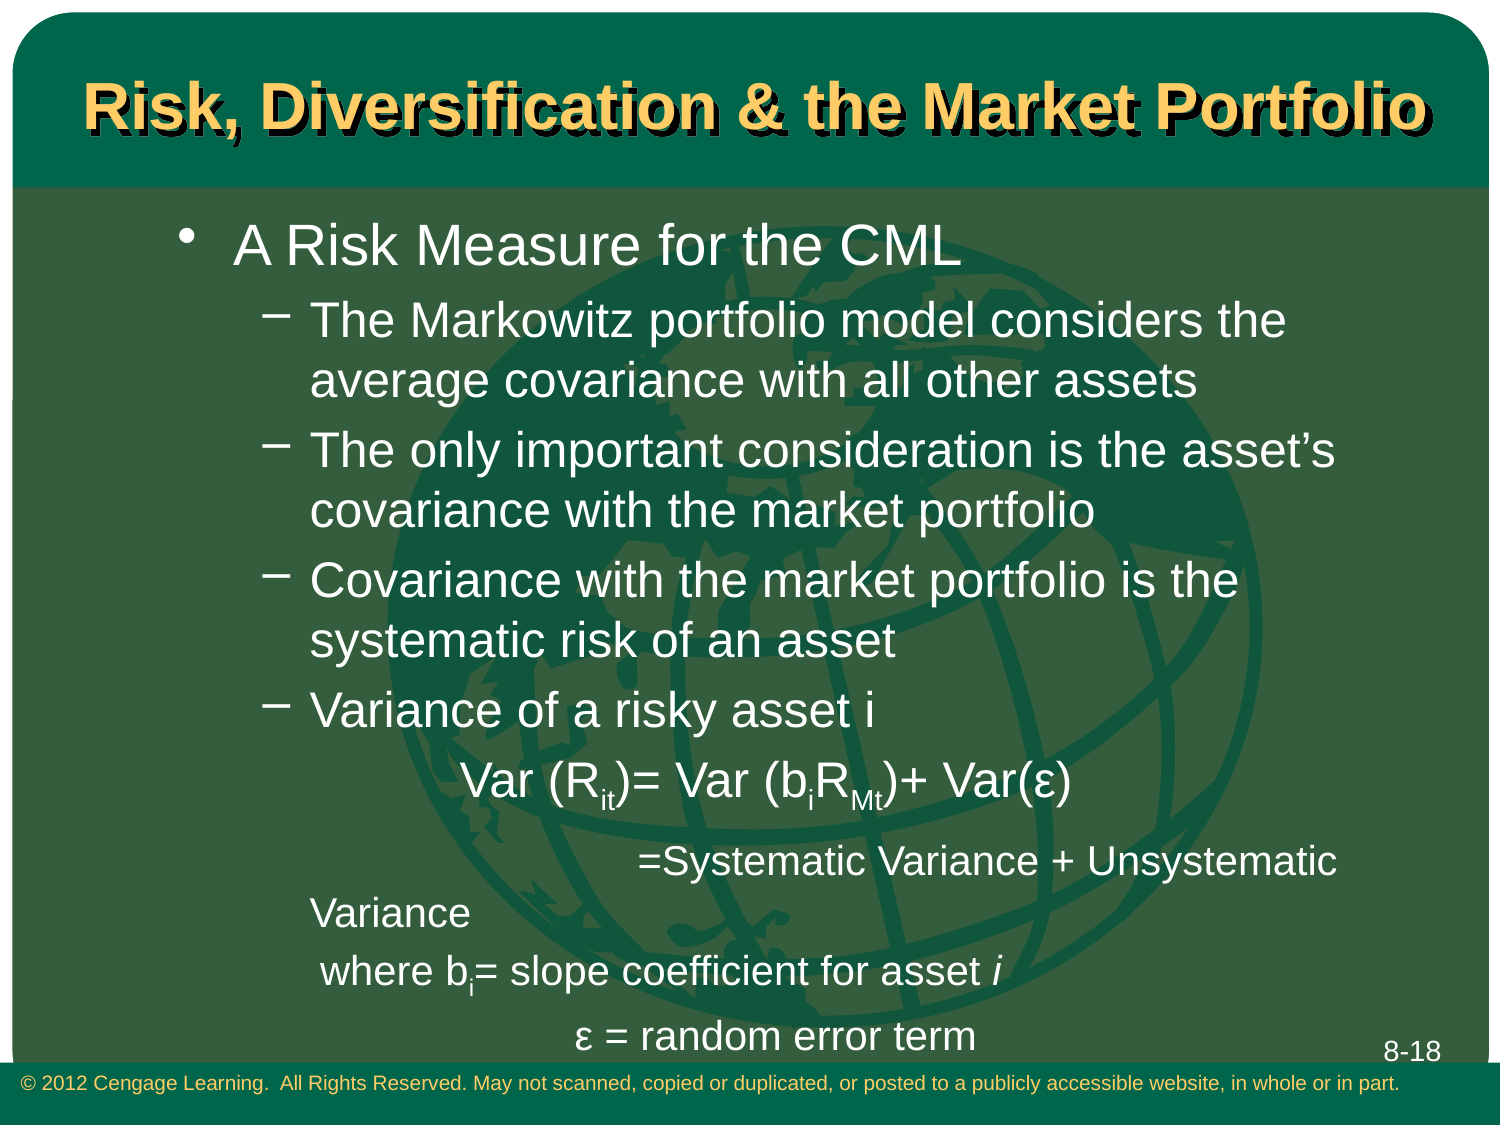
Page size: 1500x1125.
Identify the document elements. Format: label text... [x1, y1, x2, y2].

title Risk, Diversification & the Market Portfolio [62, 24, 1450, 180]
footer © 2012 Cengage Learning. All Rights Reserved. May not scanned, copied or duplicated, or posted to a publicly accessible website, in whole or in part. [0, 1062, 1500, 1125]
list A Risk Measure for the CML The Markowitz portfolio model considers the average covariance with all other assets The only important consideration is the asset’s covariance with the market portfolio Covariance with the market portfolio is the systematic risk of an asset Variance of a risky asset i Var (Rit)= Var (biRMt)+ Var(ε) =Systematic Variance + Unsystematic Variance where bi= slope coefficient for asset i ε = random error term [162, 200, 1463, 1062]
slide_number 8-18 [1325, 1025, 1500, 1062]
